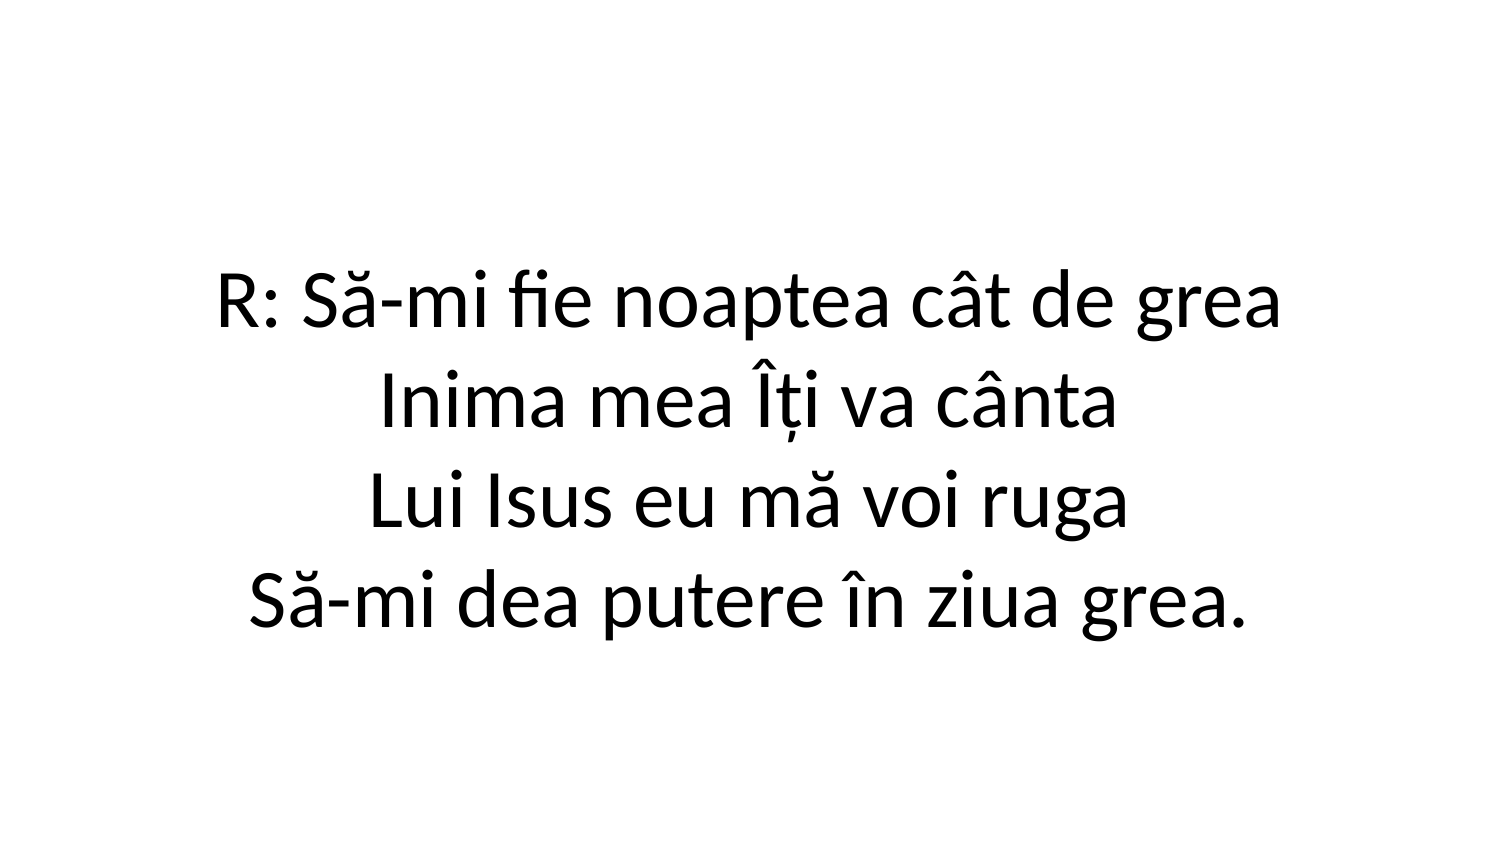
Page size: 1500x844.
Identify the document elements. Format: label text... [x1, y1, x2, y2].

text_box R: Să-mi fie noaptea cât de grea Inima mea Îți va cânta Lui Isus eu mă voi ruga Să-mi dea putere în ziua grea. [200, 192, 1300, 652]
